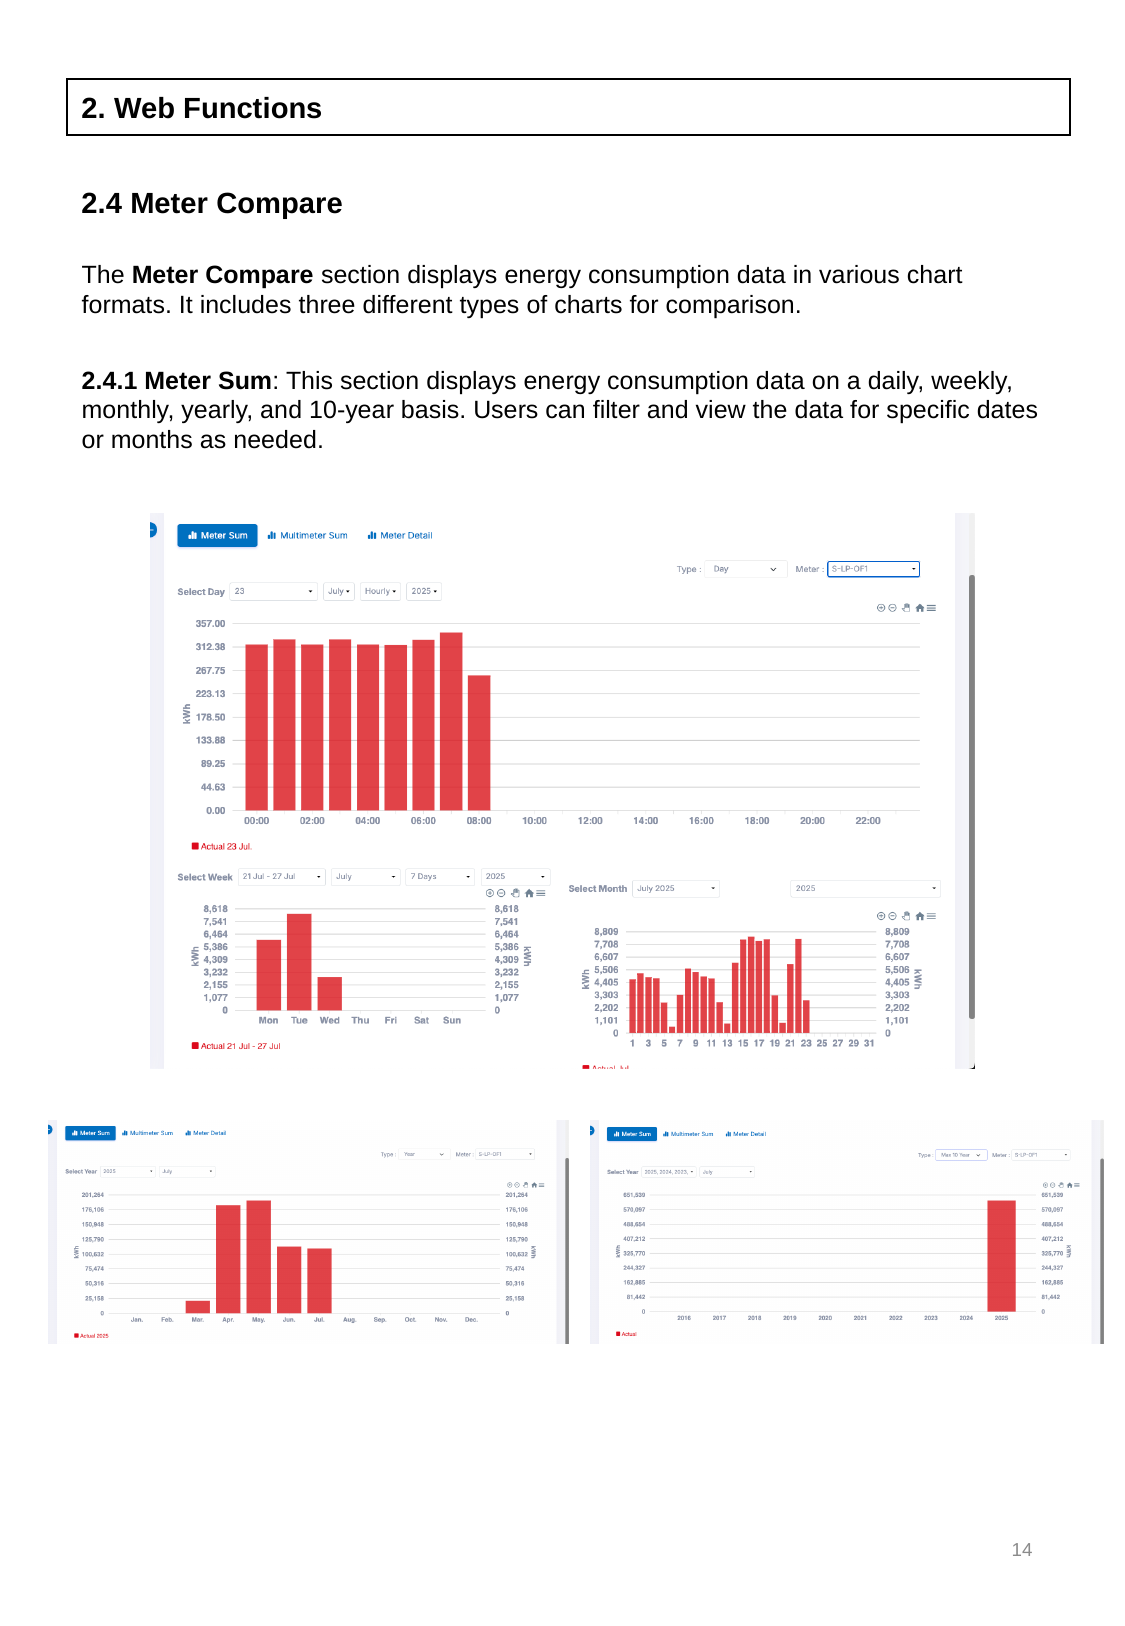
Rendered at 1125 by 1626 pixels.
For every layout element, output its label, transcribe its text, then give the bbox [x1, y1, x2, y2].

picture [590, 1120, 1104, 1344]
text_box 2.4 Meter Compare [66, 177, 847, 227]
picture [150, 513, 975, 1069]
picture [48, 1120, 569, 1344]
text_box 2.4.1 Meter Sum: This section displays energy consumption data on a daily, weekly, monthly, yearly, and 10-year basis. Users can filter and view the data for specific dates or months as needed. [66, 356, 1071, 462]
text_box The Meter Compare section displays energy consumption data in various chart formats. It includes three different types of charts for comparison. [66, 250, 1071, 326]
slide_number 14 [794, 1506, 1048, 1593]
text_box 2. Web Functions [66, 78, 1071, 136]
